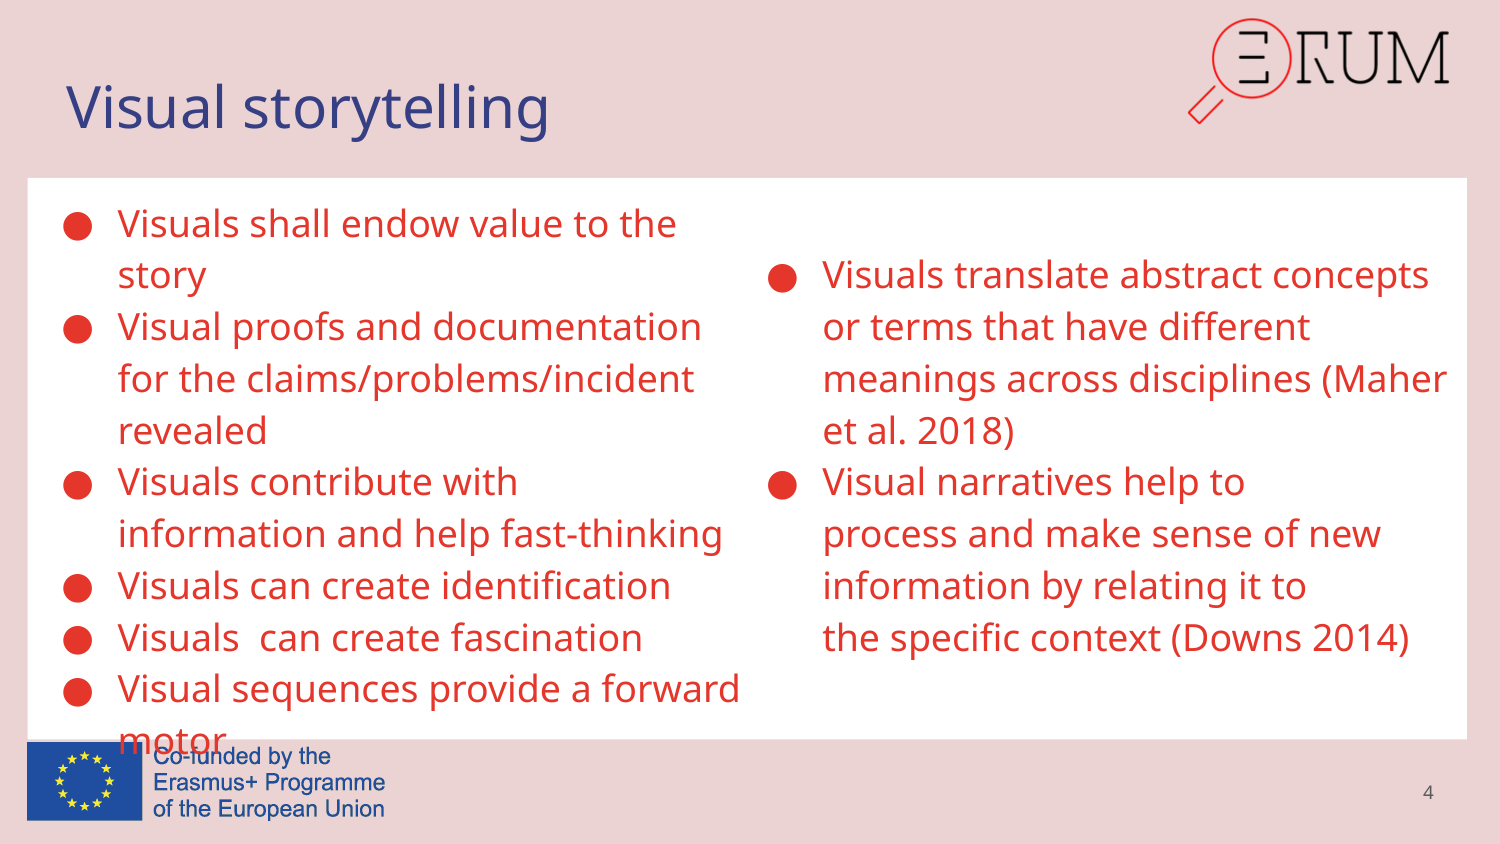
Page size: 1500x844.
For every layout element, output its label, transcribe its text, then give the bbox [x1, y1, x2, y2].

picture [27, 742, 385, 821]
picture [1136, 0, 1500, 137]
list Visuals shall endow value to the story Visual proofs and documentation for the claims/problems/incident revealed Visuals contribute with information and help fast-thinking Visuals can create identification Visuals can create fascination Visual sequences provide a forward motor Visuals translate abstract concepts or terms that have different meanings across disciplines (Maher et al. 2018) Visual narratives help to process and make sense of new information by relating it to the specific context (Downs 2014) [27, 177, 1467, 740]
title Visual storytelling [51, 55, 1168, 150]
slide_number 4 [1358, 761, 1449, 826]
